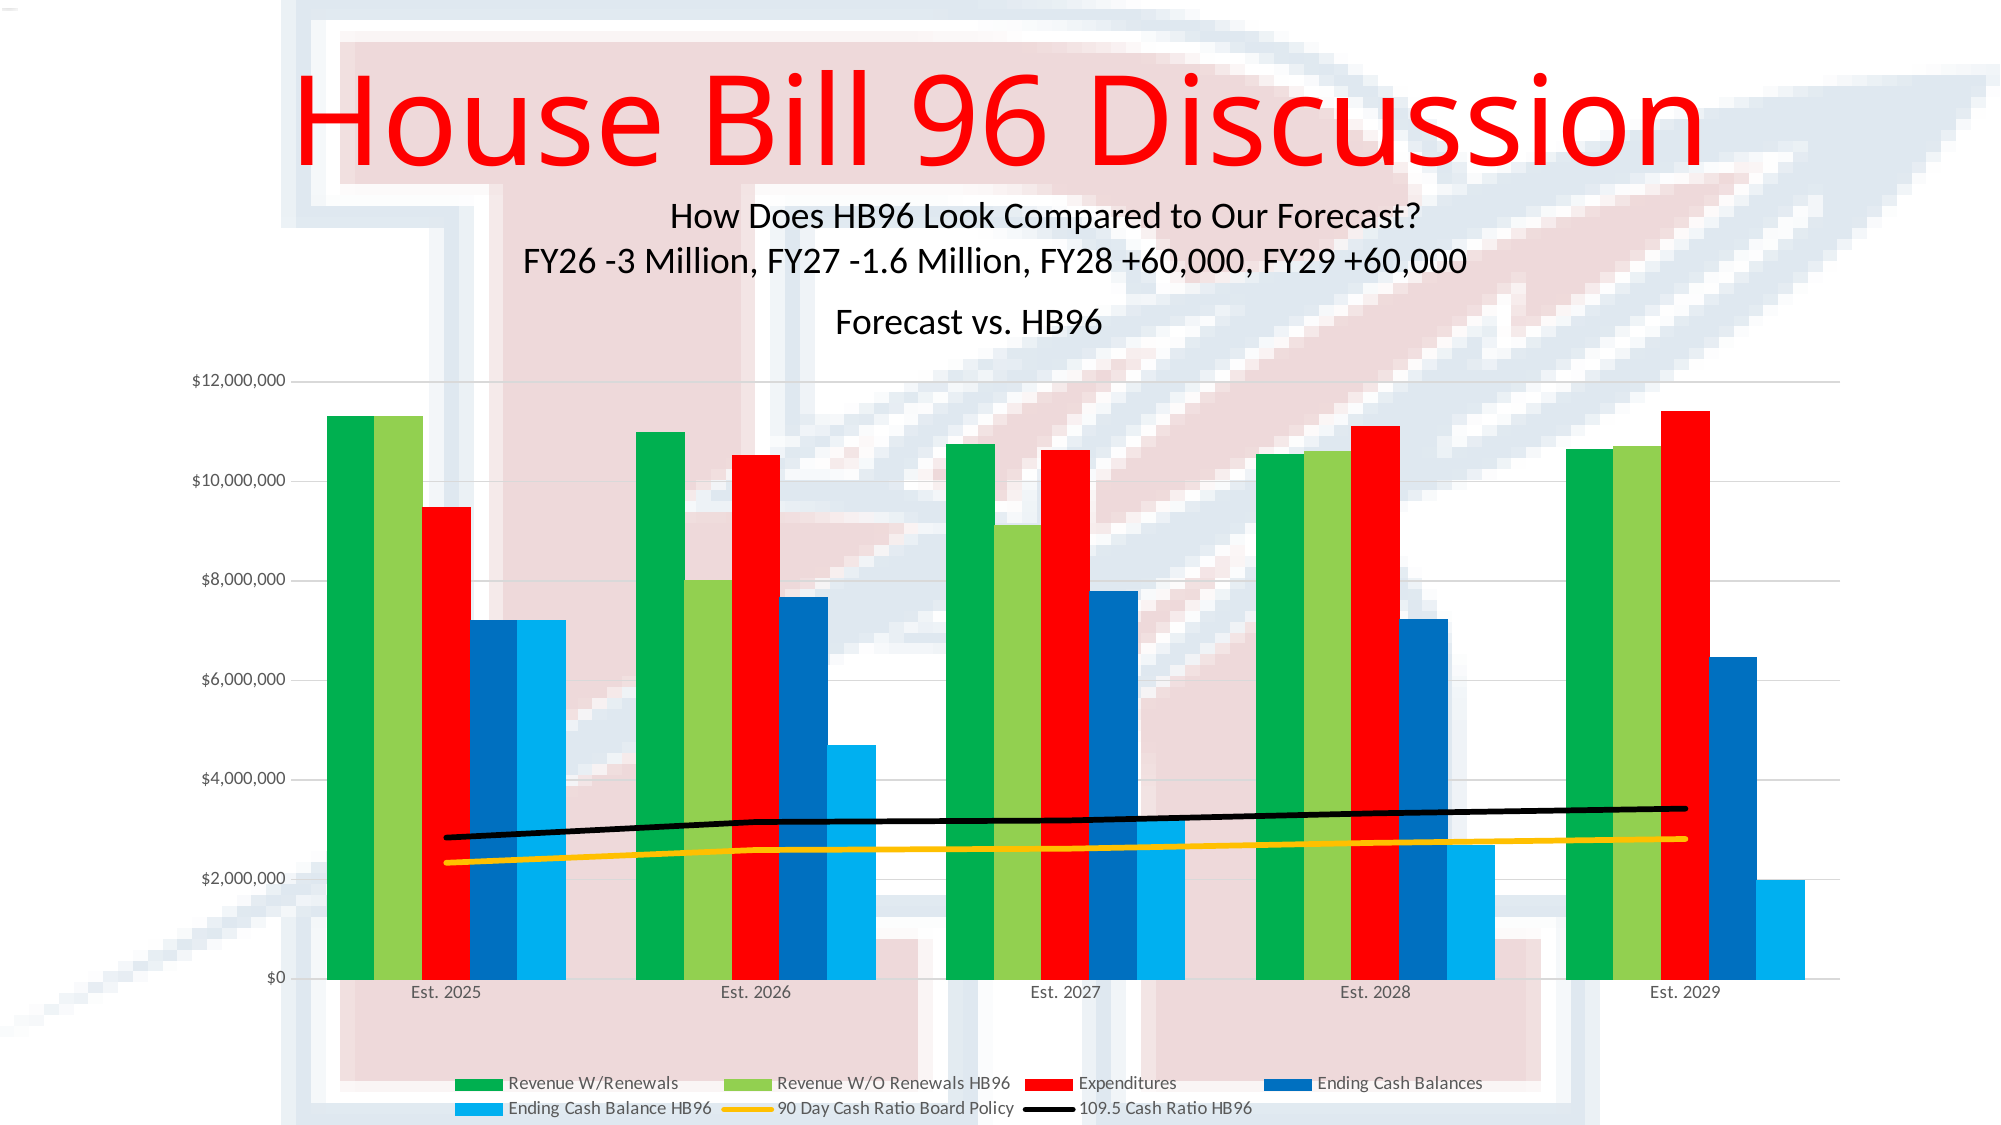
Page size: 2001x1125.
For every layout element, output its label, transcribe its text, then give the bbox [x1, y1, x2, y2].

title House Bill 96 Discussion [249, 41, 1750, 200]
chart [0, 278, 1939, 1125]
text_box How Does HB96 Look Compared to Our Forecast? FY26 -3 Million, FY27 -1.6 Million, FY28 +60,000, FY29 +60,000 [508, 183, 1492, 278]
